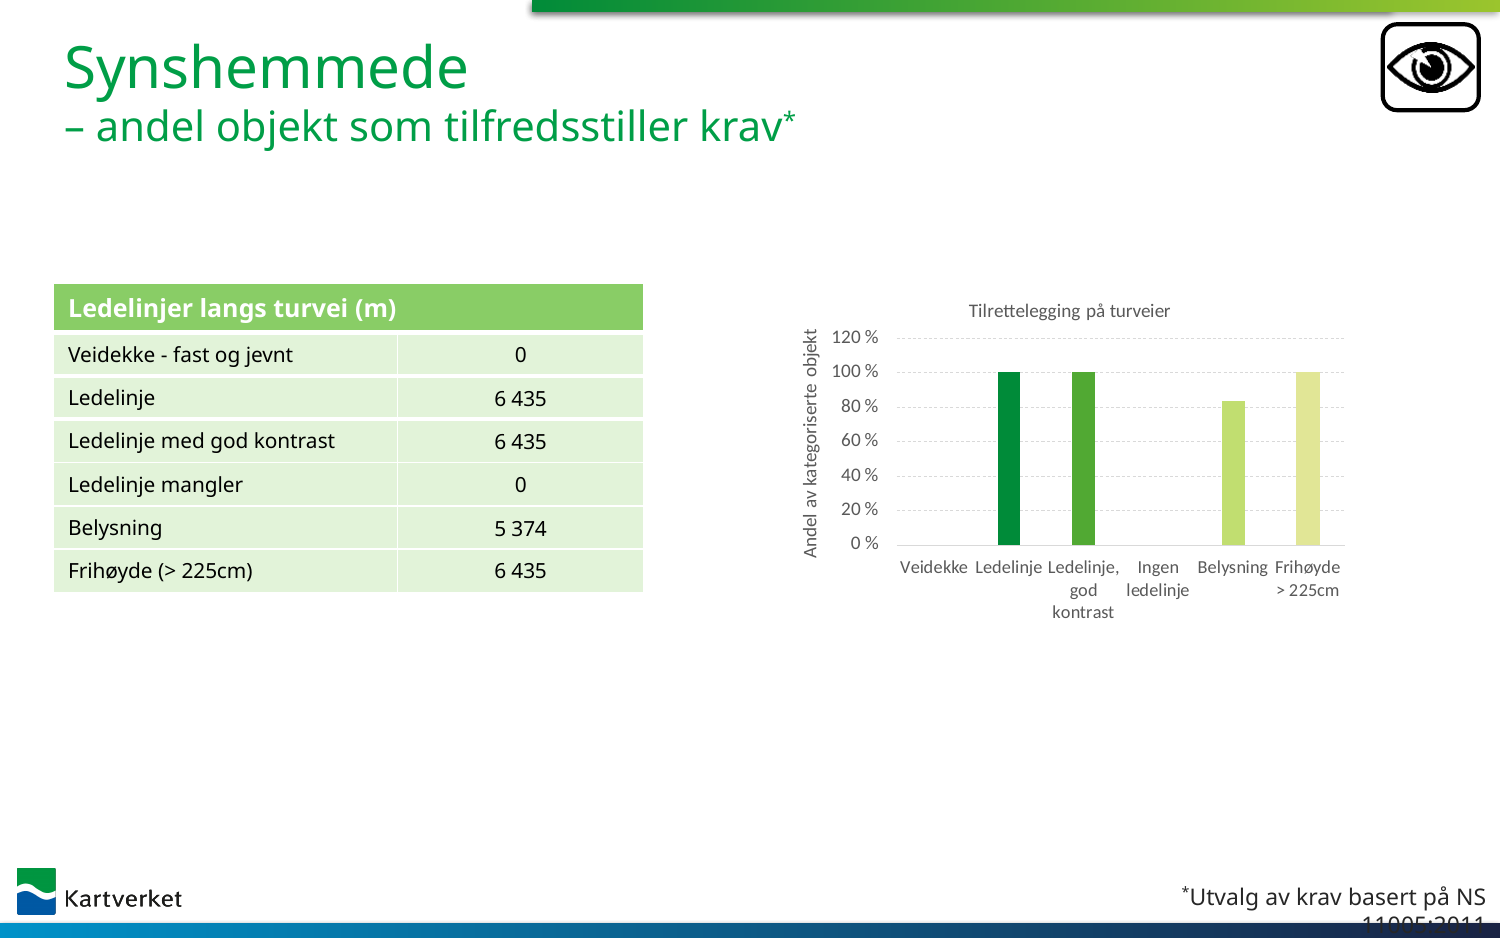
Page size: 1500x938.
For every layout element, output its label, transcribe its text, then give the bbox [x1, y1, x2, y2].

table_cell Veidekke - fast og jevnt [54, 335, 397, 374]
picture [791, 291, 1348, 630]
table_cell 6 435 [398, 378, 643, 417]
table_cell Frihøyde (> 225cm) [54, 550, 397, 592]
table_cell 5 374 [398, 507, 643, 548]
table_cell Ledelinje med god kontrast [54, 421, 397, 462]
table_header Ledelinjer langs turvei (m) [54, 284, 643, 330]
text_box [1382, 24, 1480, 111]
table_cell 0 [398, 463, 643, 505]
text_box Synshemmede – andel objekt som tilfredsstiller krav* [49, 24, 1431, 158]
table_cell 6 435 [398, 550, 643, 592]
table_cell Belysning [54, 507, 397, 548]
table_cell 0 [398, 335, 643, 374]
text_box *Utvalg av krav basert på NS 11005:2011 [1068, 873, 1500, 938]
table_cell 6 435 [398, 421, 643, 462]
table_cell Ledelinje mangler [54, 463, 397, 505]
table_cell Ledelinje [54, 378, 397, 417]
